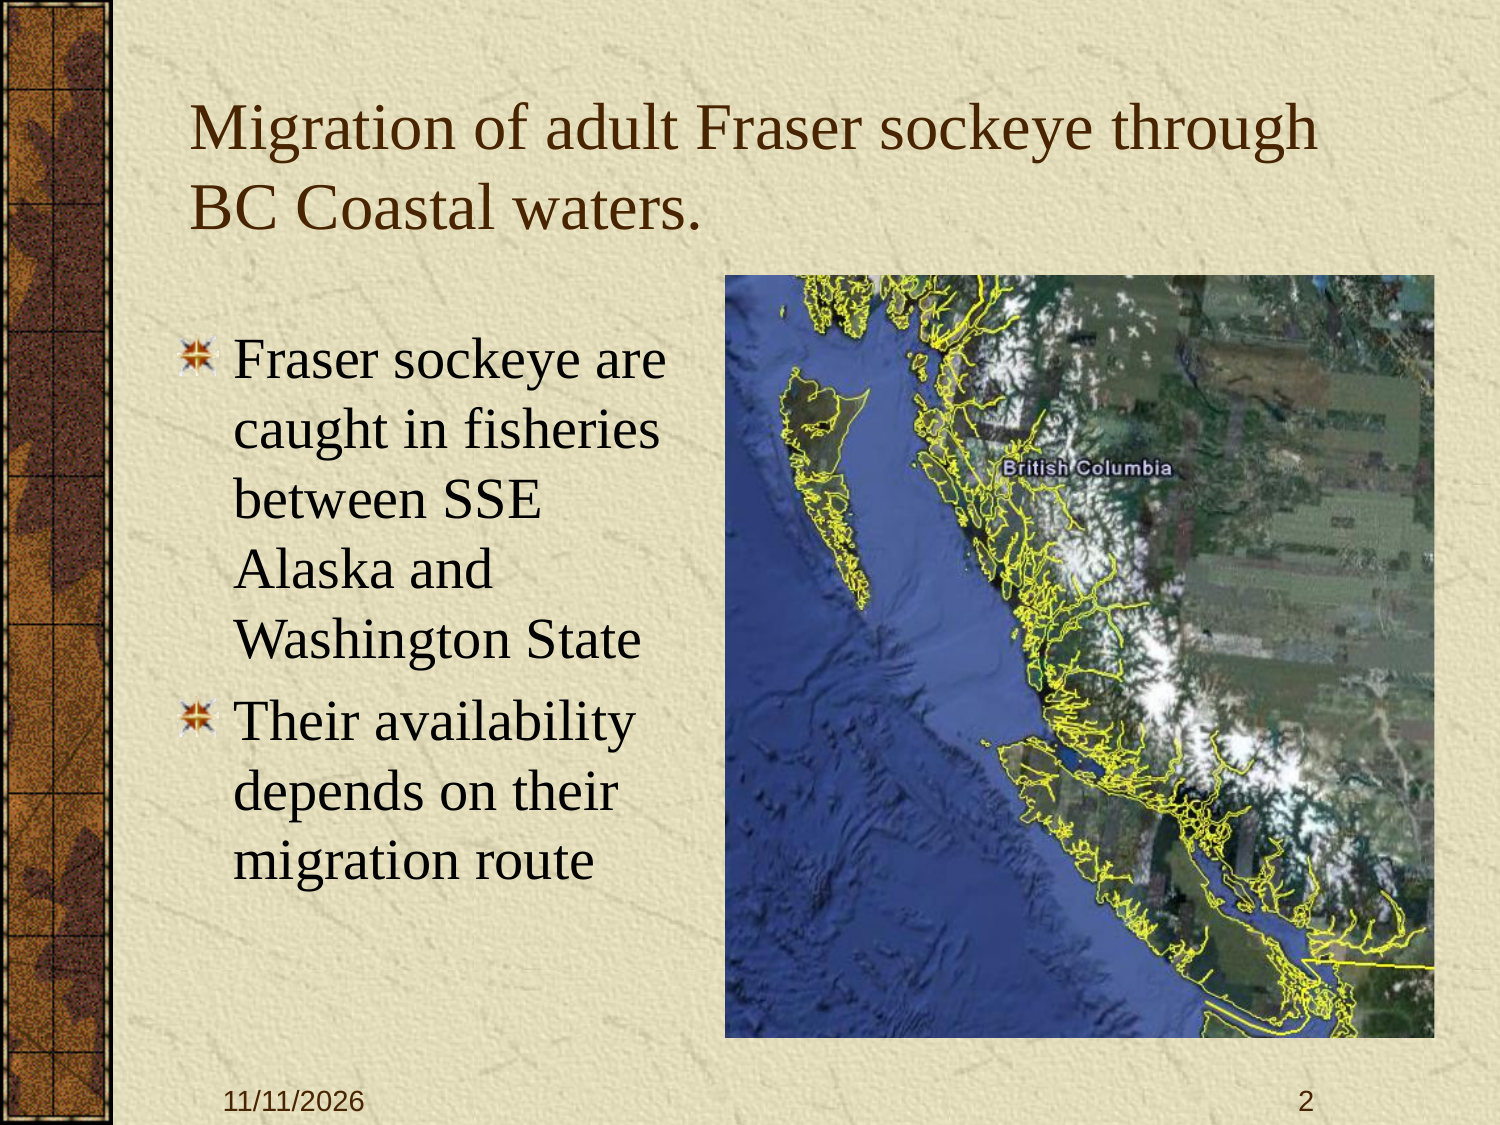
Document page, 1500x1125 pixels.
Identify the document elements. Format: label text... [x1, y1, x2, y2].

list Fraser sockeye are caught in fisheries between SSE Alaska and Washington State Their availability depends on their migration route [162, 312, 714, 988]
title Migration of adult Fraser sockeye through BC Coastal waters. [174, 62, 1351, 251]
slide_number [137, 1049, 451, 1125]
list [724, 274, 1435, 1038]
picture [0, 0, 1500, 1125]
slide_number 2 [1149, 1049, 1463, 1125]
